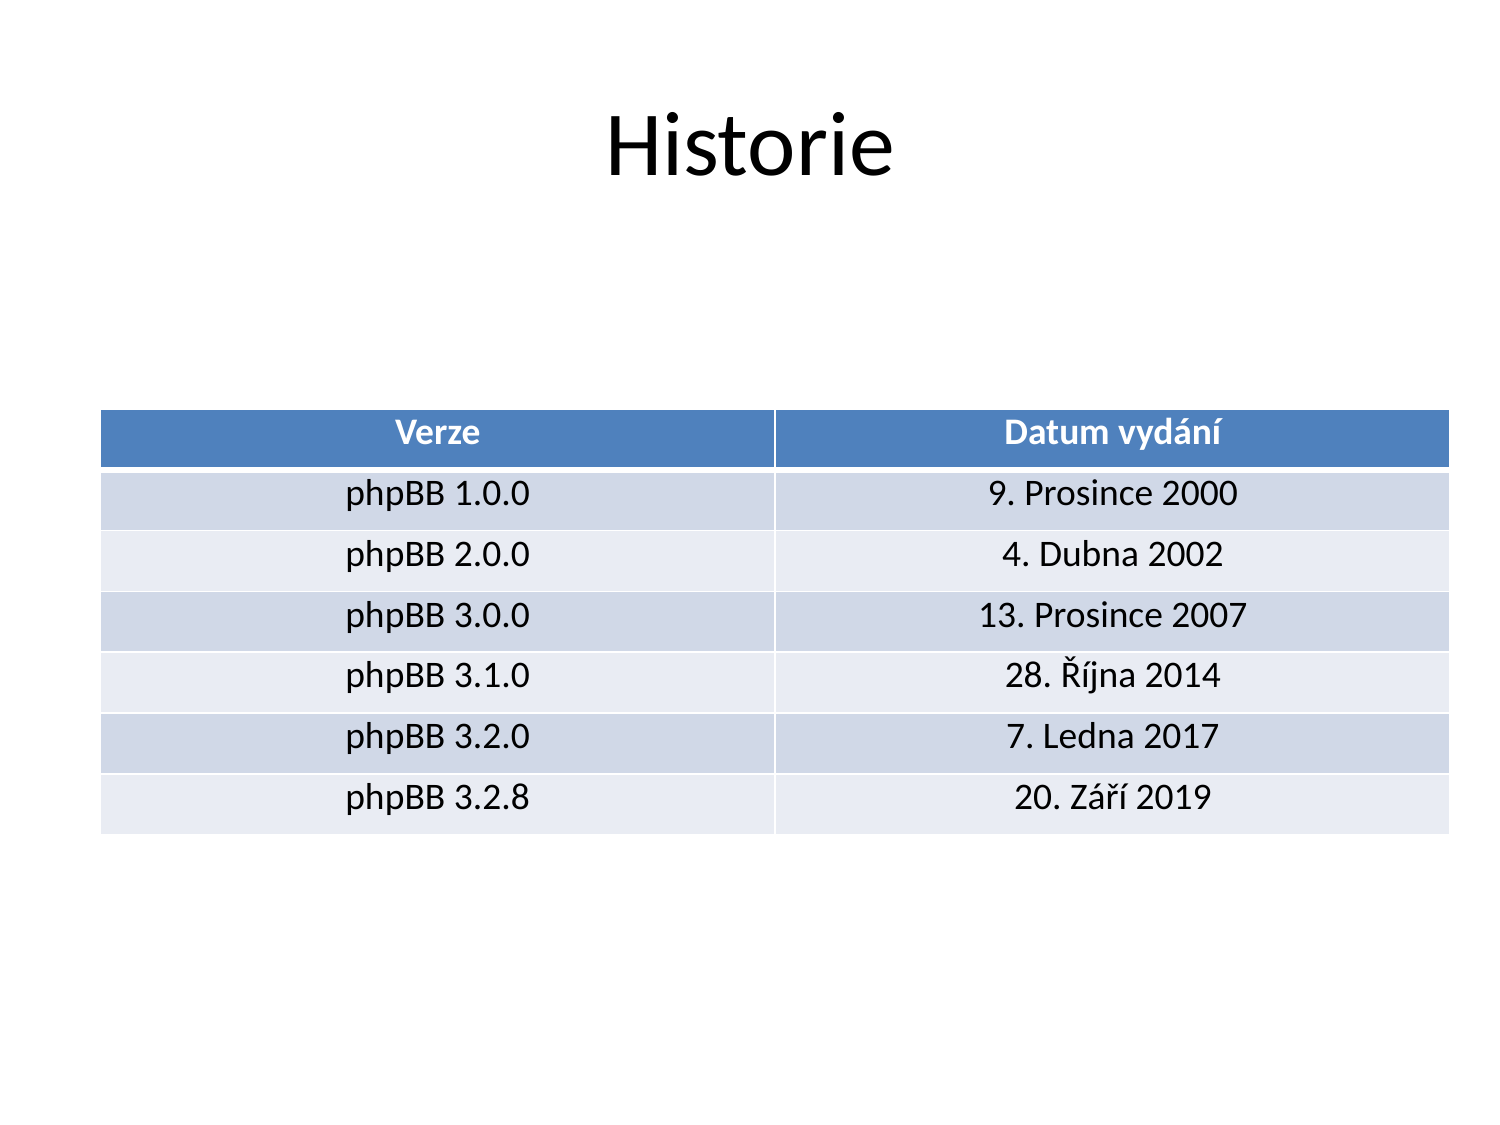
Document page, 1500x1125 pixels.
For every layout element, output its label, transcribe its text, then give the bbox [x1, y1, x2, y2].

table_cell phpBB 3.1.0 [101, 653, 774, 712]
table_cell 7. Ledna 2017 [776, 714, 1449, 773]
table_cell phpBB 2.0.0 [101, 531, 774, 591]
table_cell 4. Dubna 2002 [776, 531, 1449, 591]
title Historie [75, 45, 1425, 233]
table_cell 9. Prosince 2000 [776, 473, 1449, 530]
table_cell phpBB 3.2.0 [101, 714, 774, 773]
table_cell phpBB 3.0.0 [101, 592, 774, 651]
table_cell 20. Září 2019 [776, 775, 1449, 834]
table_cell 28. Října 2014 [776, 653, 1449, 712]
table_cell phpBB 3.2.8 [101, 775, 774, 834]
table_header Verze [101, 410, 774, 467]
table_cell phpBB 1.0.0 [101, 473, 774, 530]
table_cell 13. Prosince 2007 [776, 592, 1449, 651]
table_header Datum vydání [776, 410, 1449, 467]
